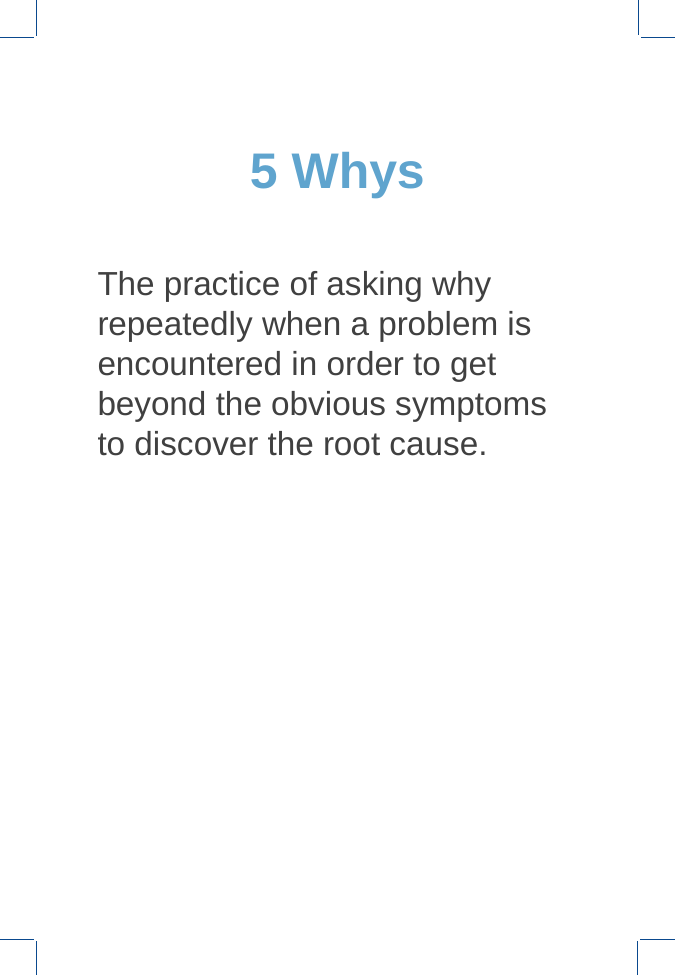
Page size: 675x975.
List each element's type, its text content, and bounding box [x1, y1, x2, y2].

title 5 Whys [75, 149, 600, 198]
list The practice of asking why repeatedly when a problem is encountered in order to get beyond the obvious symptoms to discover the root cause. [97, 262, 578, 909]
